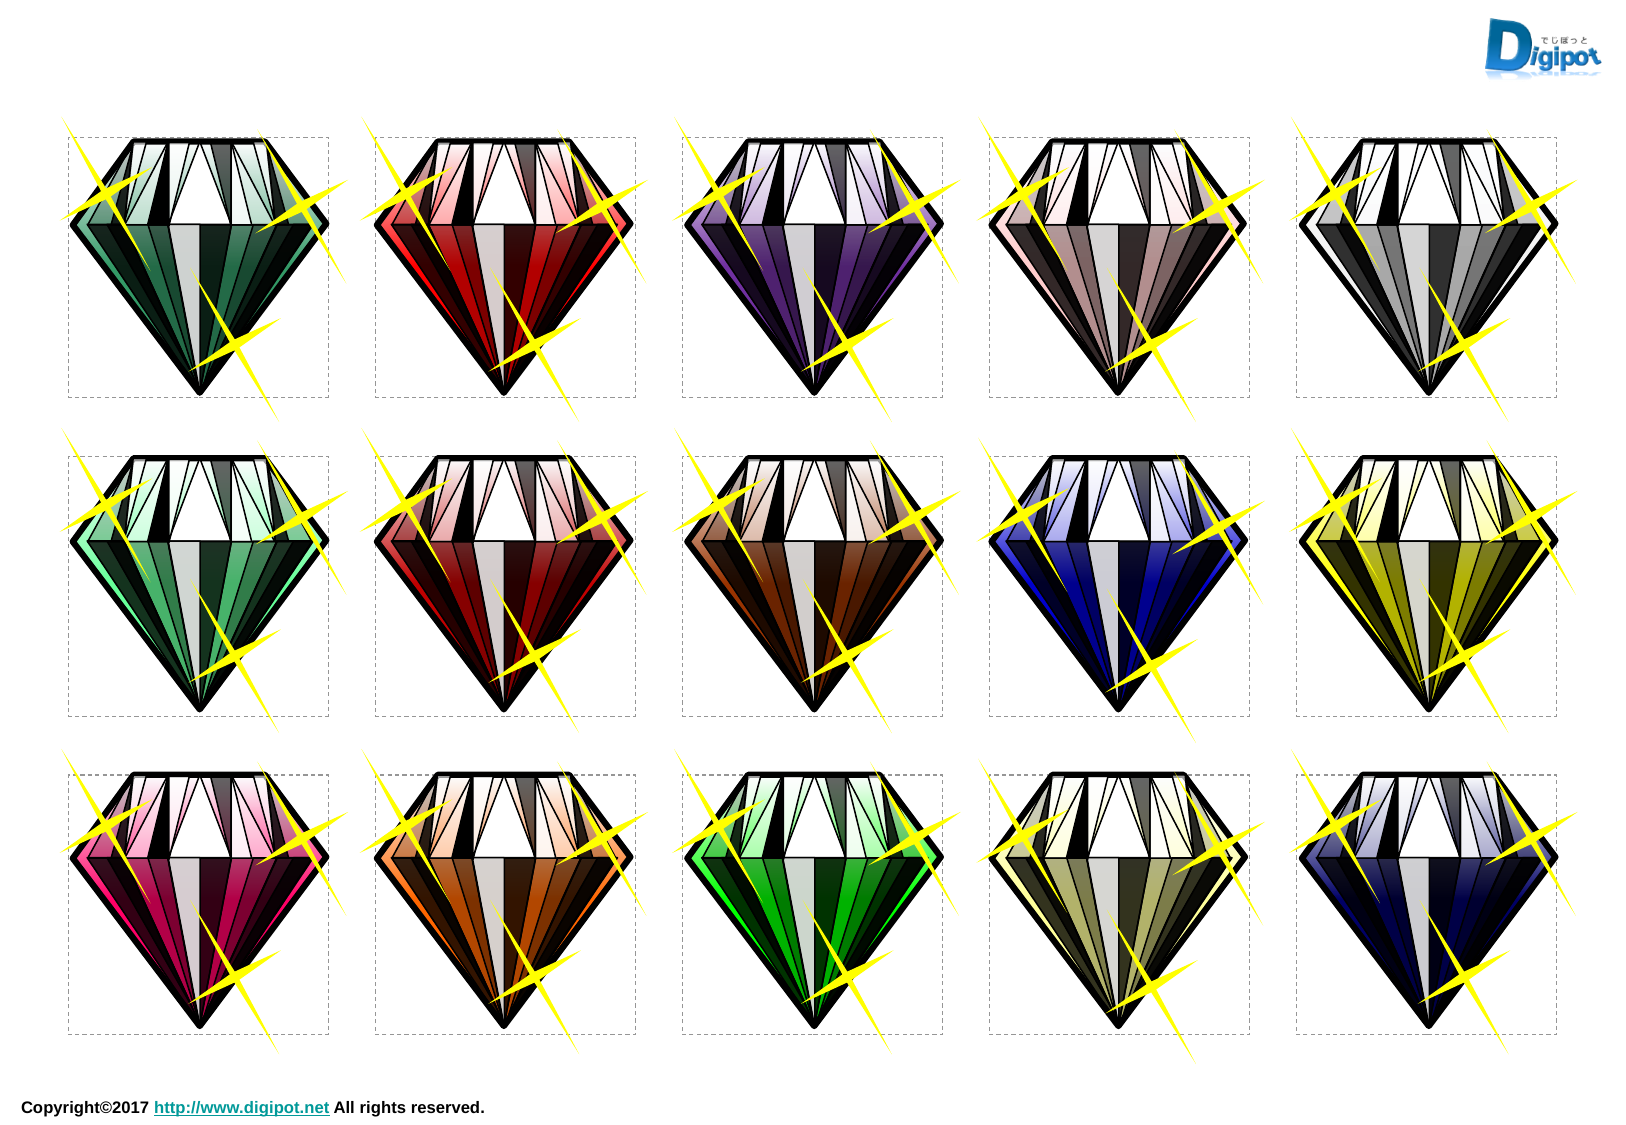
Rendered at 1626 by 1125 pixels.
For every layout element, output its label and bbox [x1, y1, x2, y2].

text_box [352, 441, 656, 736]
text_box [664, 736, 969, 1067]
text_box [969, 104, 1273, 425]
text_box [52, 441, 347, 736]
text_box [352, 104, 656, 435]
text_box [1281, 441, 1586, 736]
text_box [1281, 736, 1586, 1067]
picture [1485, 18, 1602, 82]
text_box [52, 104, 351, 435]
text_box [1281, 104, 1586, 435]
text_box [52, 736, 351, 1067]
text_box [664, 441, 963, 736]
text_box [969, 425, 1273, 746]
text_box [664, 104, 967, 435]
text_box [969, 746, 1273, 1077]
text_box [352, 736, 656, 1067]
